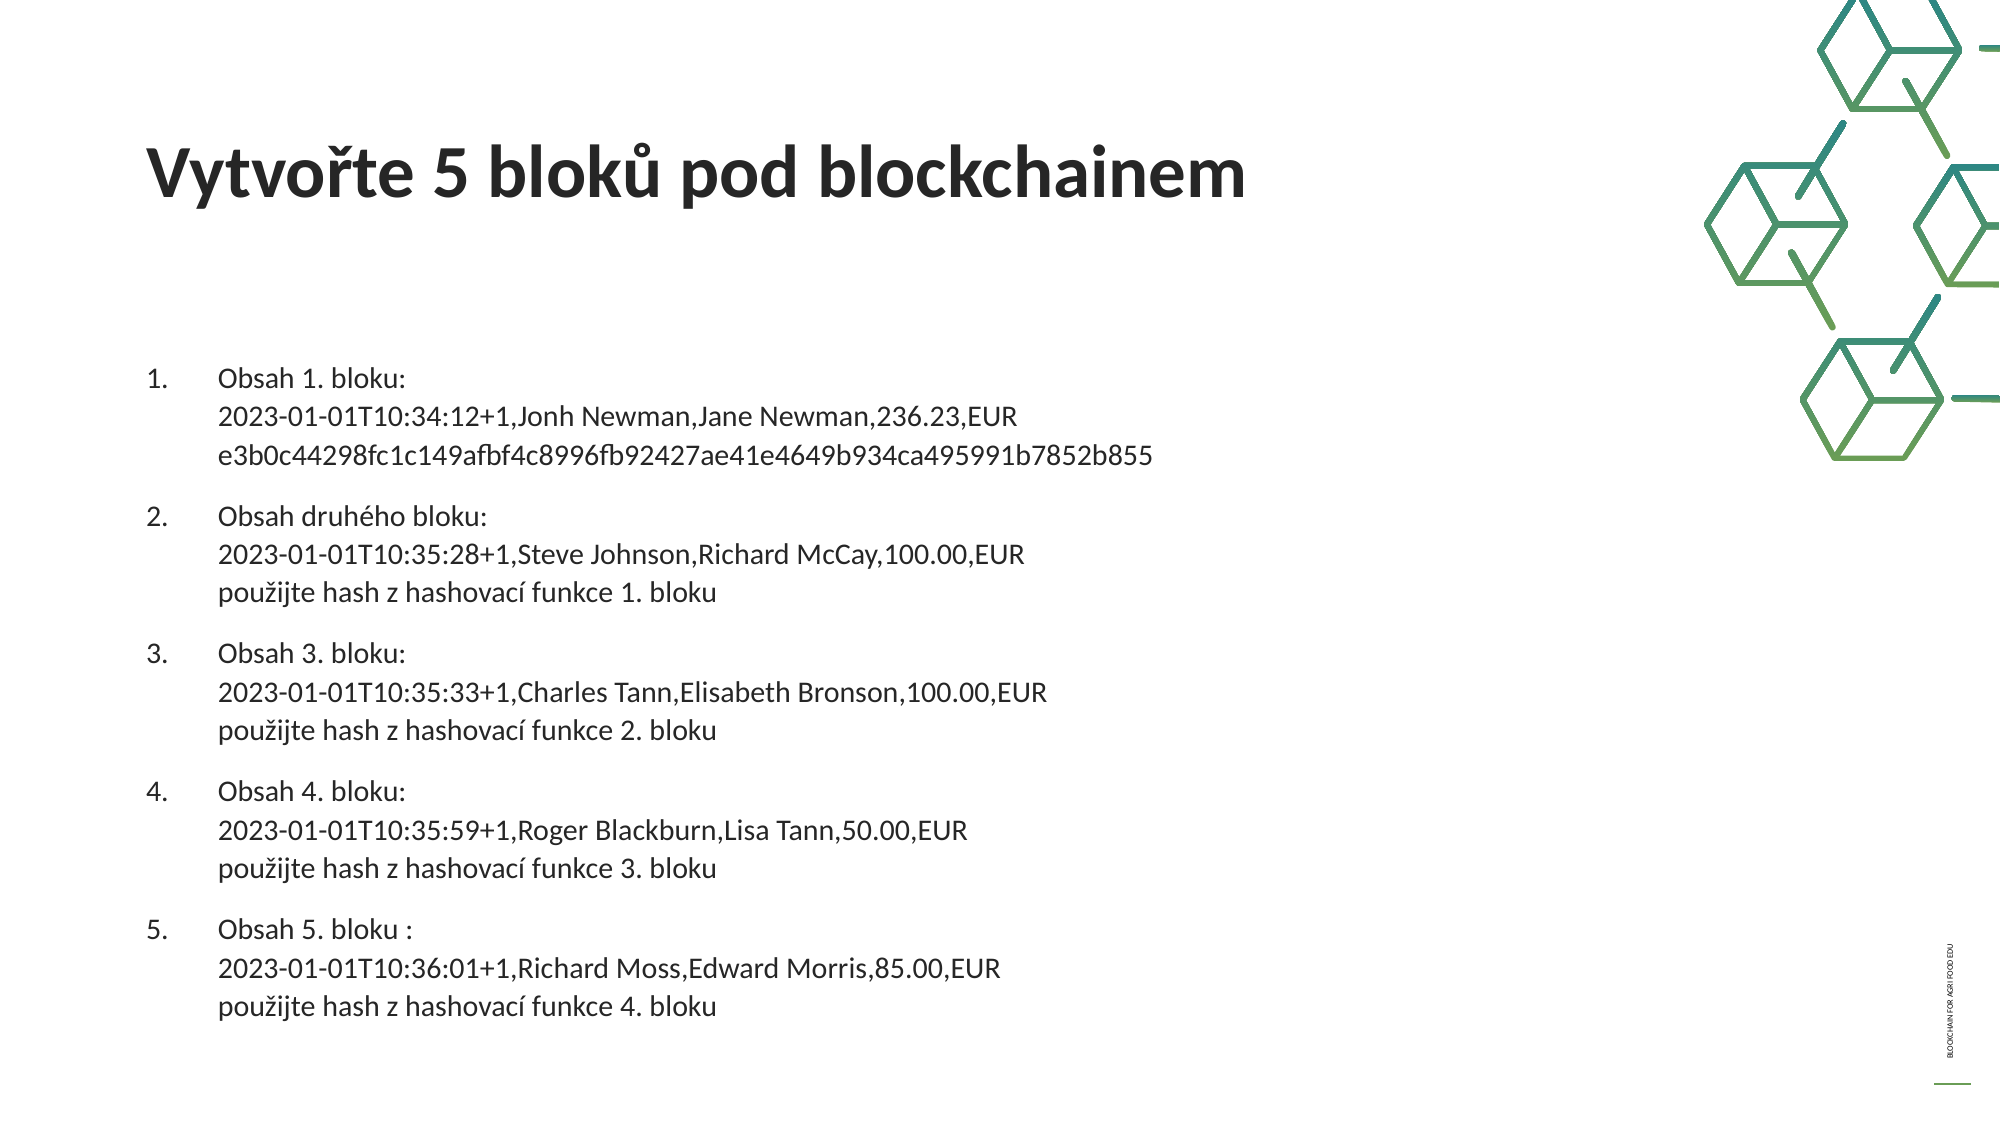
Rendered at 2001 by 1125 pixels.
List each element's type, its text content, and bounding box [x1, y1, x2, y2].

list Vytvořte 5 bloků pod blockchainem [130, 124, 1698, 337]
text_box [1703, 0, 2000, 462]
list Obsah 1. bloku: 2023-01-01T10:34:12+1,Jonh Newman,Jane Newman,236.23,EUR e3b0c44298fc1c149afbf4c8996fb92427ae41e4649b934ca495991b7852b855 Obsah druhého bloku: 2023-01-01T10:35:28+1,Steve Johnson,Richard McCay,100.00,EUR použijte hash z hashovací funkce 1. bloku Obsah 3. bloku: 2023-01-01T10:35:33+1,Charles Tann,Elisabeth Bronson,100.00,EUR použijte hash z hashovací funkce 2. bloku Obsah 4. bloku: 2023-01-01T10:35:59+1,Roger Blackburn,Lisa Tann,50.00,EUR použijte hash z hashovací funkce 3. bloku Obsah 5. bloku : 2023-01-01T10:36:01+1,Richard Moss,Edward Morris,85.00,EUR použijte hash z hashovací funkce 4. bloku [130, 348, 1869, 1035]
